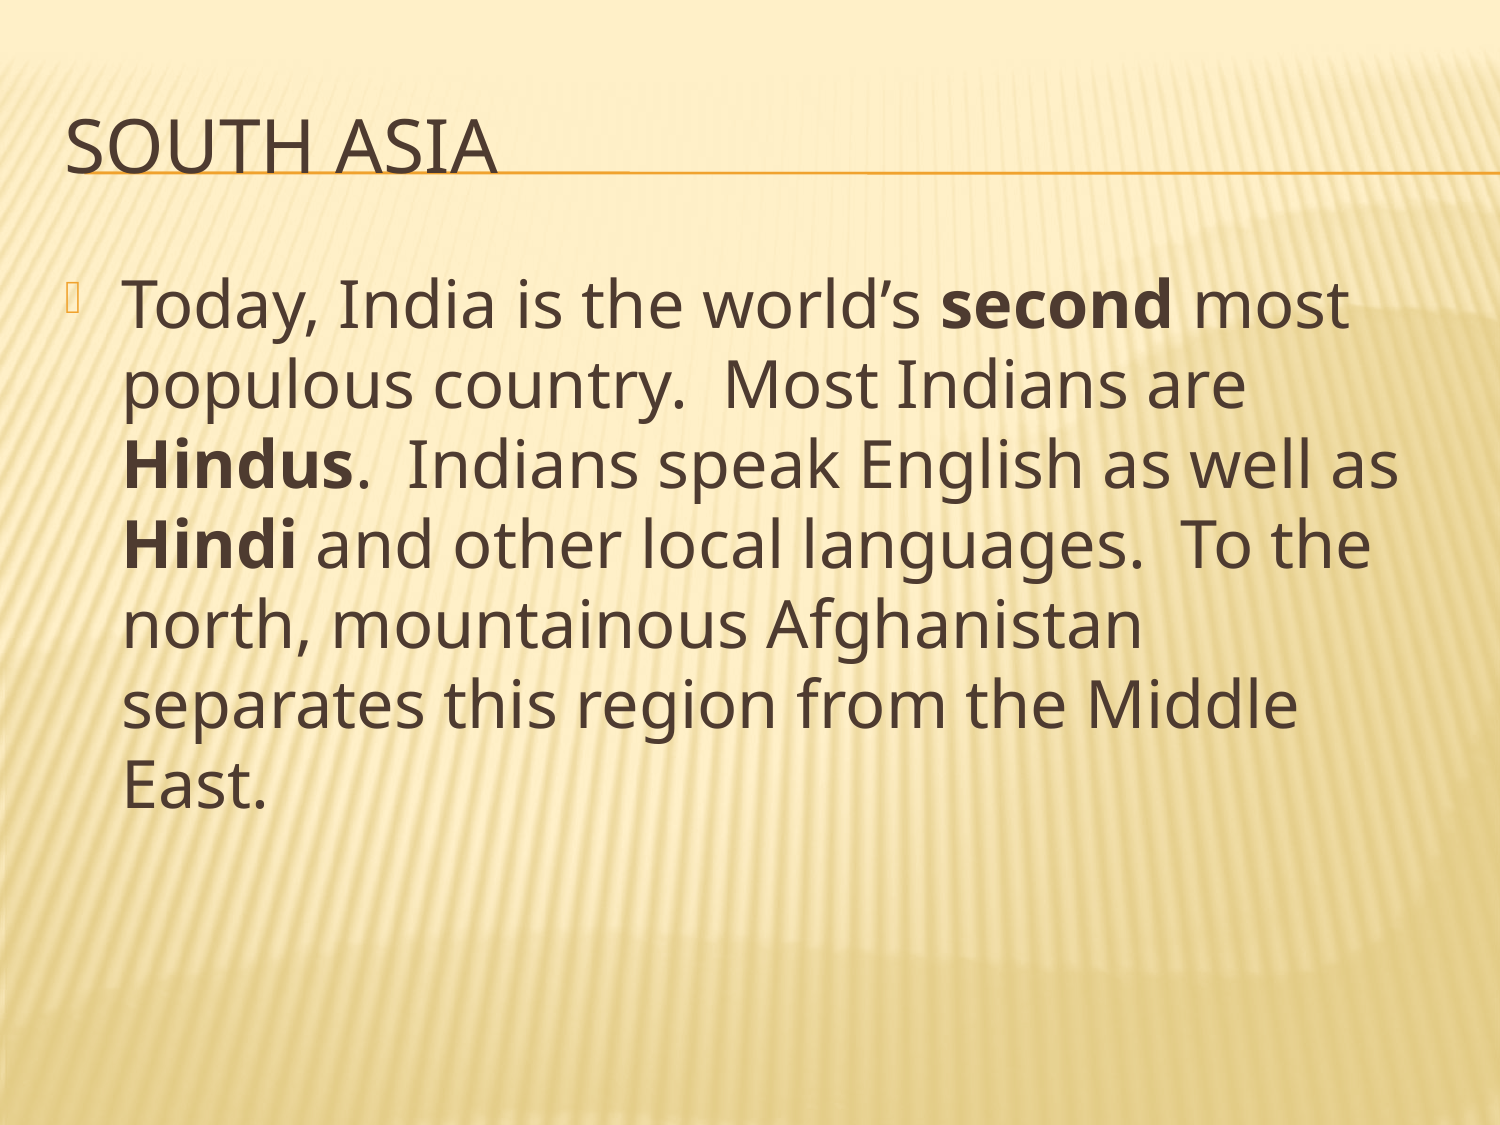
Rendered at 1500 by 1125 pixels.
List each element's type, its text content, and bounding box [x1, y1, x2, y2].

list Today, India is the world’s second most populous country. Most Indians are Hindus. Indians speak English as well as Hindi and other local languages. To the north, mountainous Afghanistan separates this region from the Middle East. [50, 254, 1475, 998]
title South Asia [50, 75, 1475, 213]
